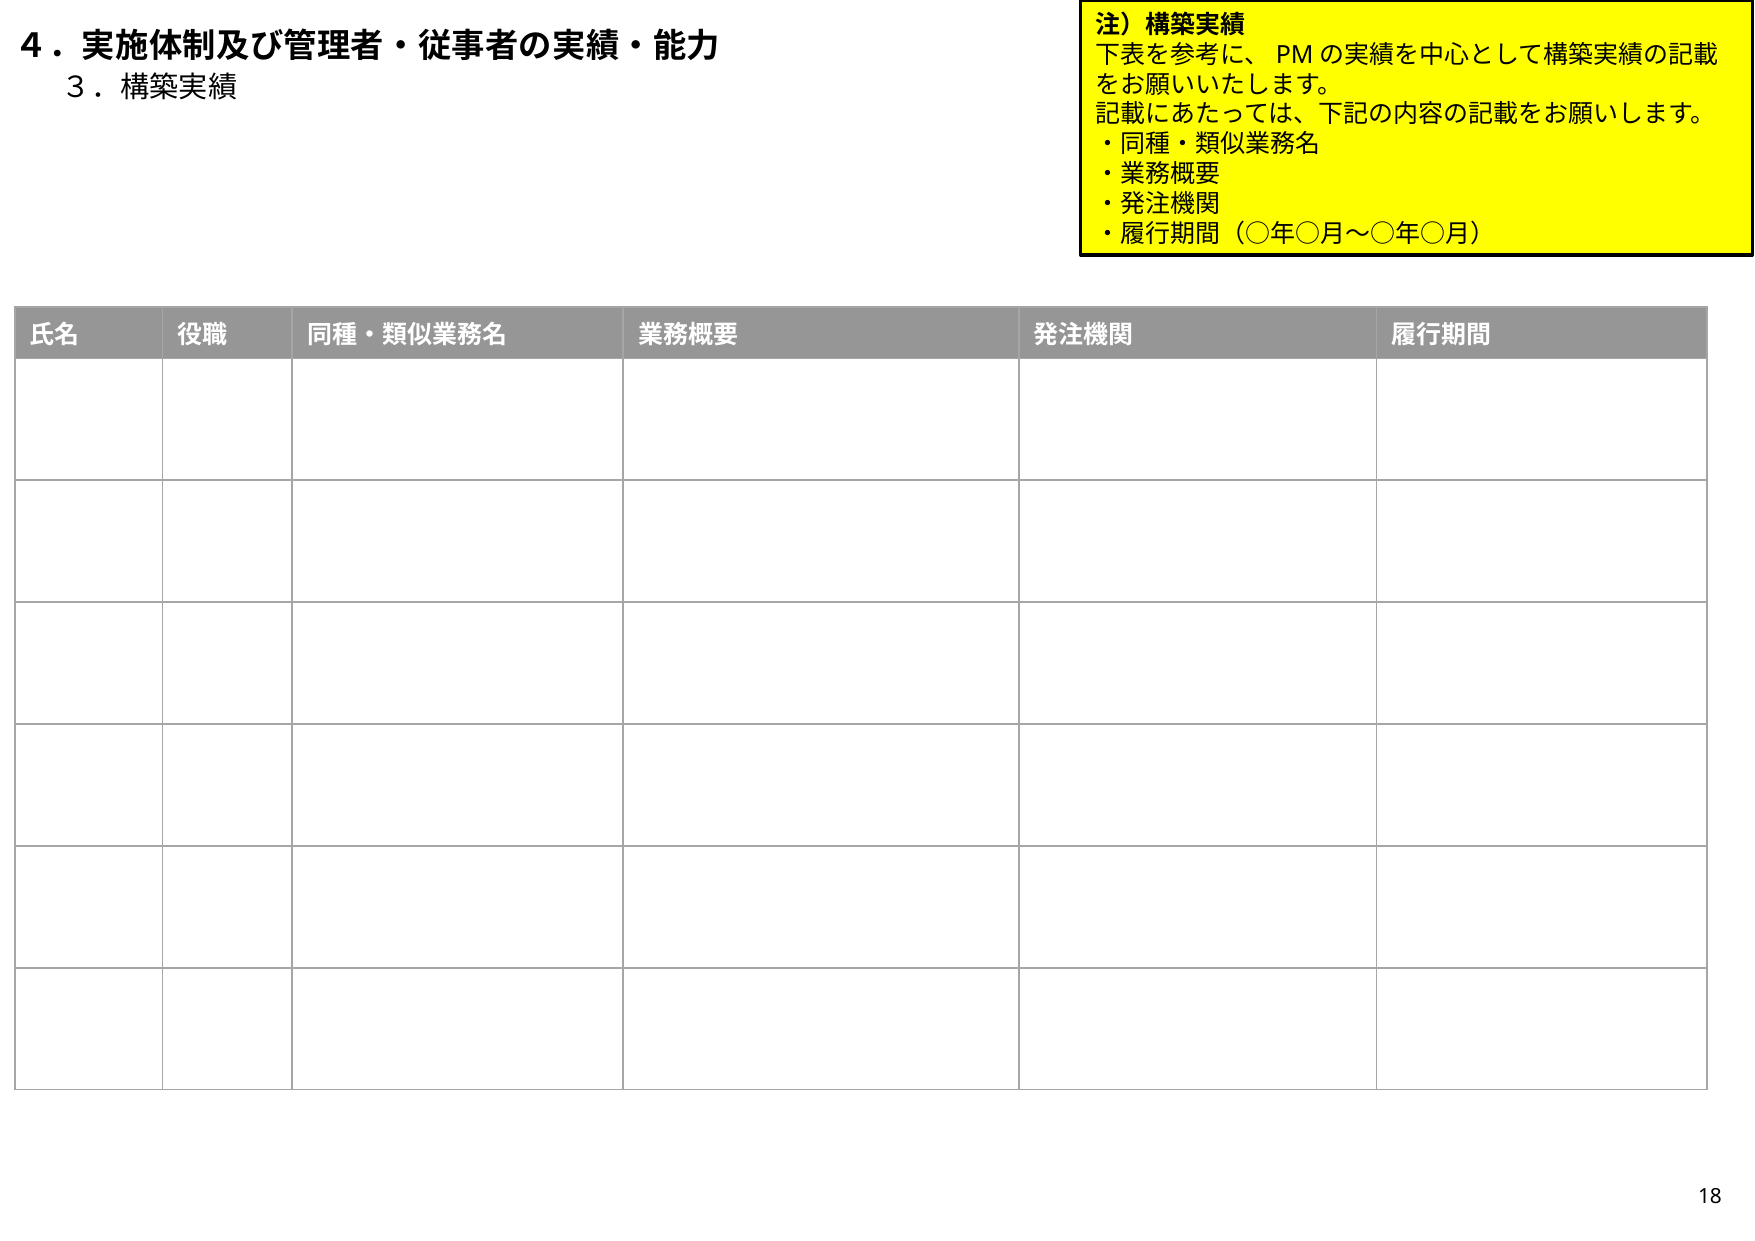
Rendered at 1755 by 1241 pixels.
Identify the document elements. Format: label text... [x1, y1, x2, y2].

table_cell [1020, 725, 1376, 845]
table_cell [624, 725, 1018, 845]
table_cell [1020, 359, 1376, 479]
table_cell [163, 481, 291, 601]
table_cell [1377, 481, 1706, 601]
table_cell [1377, 847, 1706, 967]
table_cell [624, 847, 1018, 967]
table_cell [1020, 847, 1376, 967]
table_cell [1377, 969, 1706, 1089]
table_header 氏名 [16, 308, 162, 358]
table_cell [624, 359, 1018, 479]
table_header 役職 [163, 308, 291, 358]
text_box 注）構築実績 下表を参考に、PMの実績を中心として構築実績の記載をお願いいたします。 記載にあたっては、下記の内容の記載をお願いします。 ・同種・類似業務名 ・業務概要 ・発注機関 ・履行期間（○年○月～○年○月） [1080, 0, 1753, 256]
table_cell [293, 359, 622, 479]
table_cell [16, 847, 162, 967]
table_cell [16, 969, 162, 1089]
table_header 発注機関 [1020, 308, 1376, 358]
table_header 同種・類似業務名 [293, 308, 622, 358]
table_cell [293, 481, 622, 601]
table_cell [163, 603, 291, 723]
title ４．実施体制及び管理者・従事者の実績・能力 [14, 29, 1080, 66]
table_cell [624, 481, 1018, 601]
table_header 業務概要 [624, 308, 1018, 358]
table_cell [293, 725, 622, 845]
table_cell [163, 359, 291, 479]
table_cell [293, 847, 622, 967]
table_cell [163, 725, 291, 845]
table_cell [16, 603, 162, 723]
table_cell [293, 603, 622, 723]
table_cell [163, 969, 291, 1089]
table_cell [1377, 603, 1706, 723]
table_cell [293, 969, 622, 1089]
table_cell [1020, 603, 1376, 723]
table_cell [1377, 359, 1706, 479]
table_cell [1020, 481, 1376, 601]
table_cell [163, 847, 291, 967]
list ３．構築実績 [61, 67, 1080, 104]
table_cell [16, 725, 162, 845]
table_cell [16, 359, 162, 479]
table_cell [1020, 969, 1376, 1089]
table_cell [16, 481, 162, 601]
table_cell [624, 603, 1018, 723]
table_cell [1377, 725, 1706, 845]
table_cell [624, 969, 1018, 1089]
table_header 履行期間 [1377, 308, 1706, 358]
